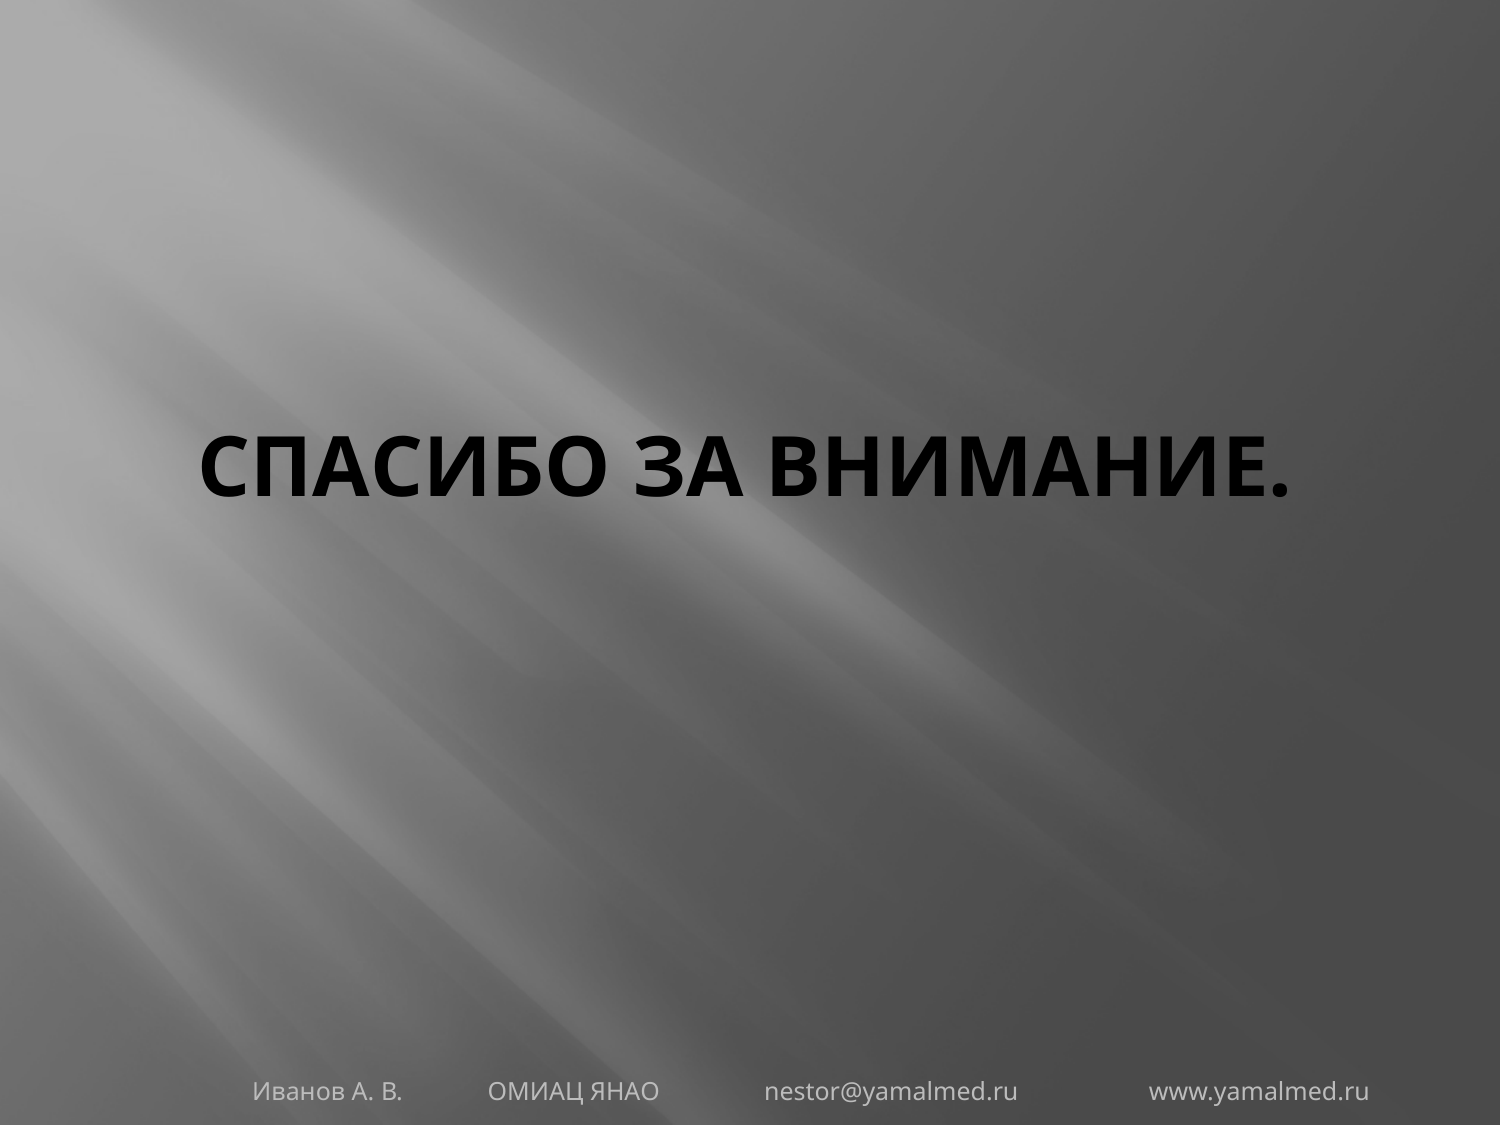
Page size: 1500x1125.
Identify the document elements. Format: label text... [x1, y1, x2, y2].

title Спасибо за внимание. [70, 351, 1421, 514]
footer Иванов А. В. ОМИАЦ ЯНАО nestor@yamalmed.ru www.yamalmed.ru [222, 1052, 1407, 1113]
